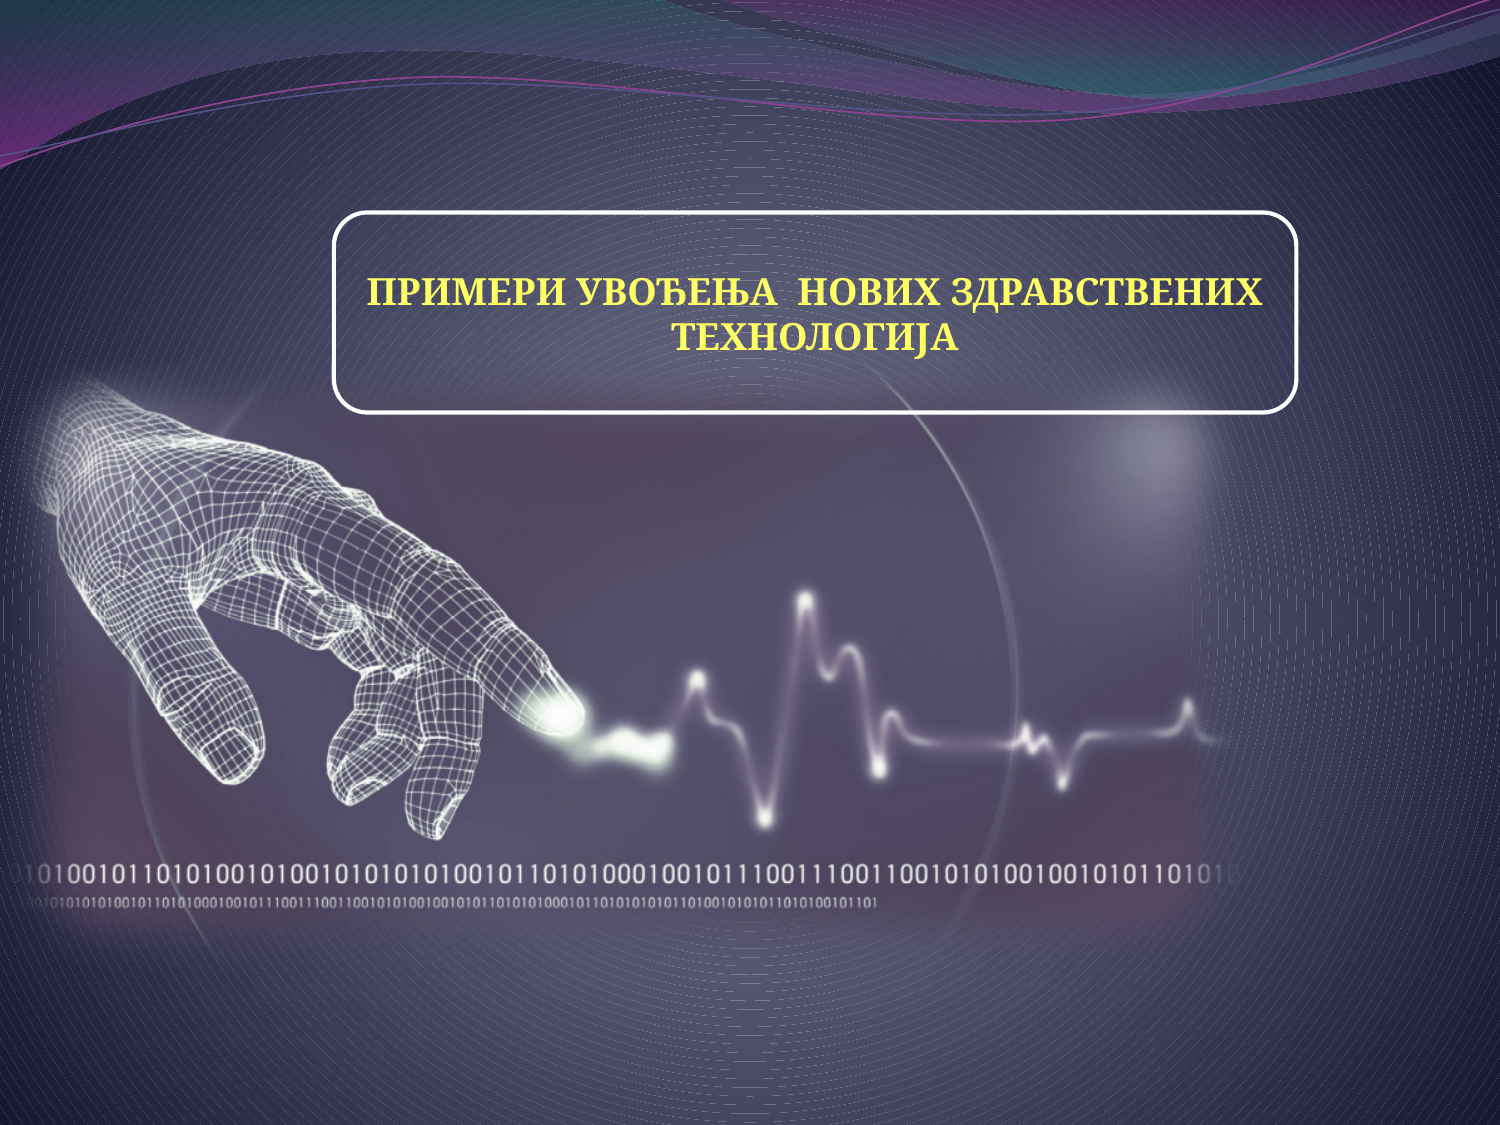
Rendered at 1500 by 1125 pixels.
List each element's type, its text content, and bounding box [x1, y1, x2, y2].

text_box ПРИМЕРИ УВОЂЕЊА НОВИХ ЗДРАВСТВЕНИХ ТЕХНОЛОГИЈА [331, 210, 1299, 415]
picture [56, 409, 1188, 919]
